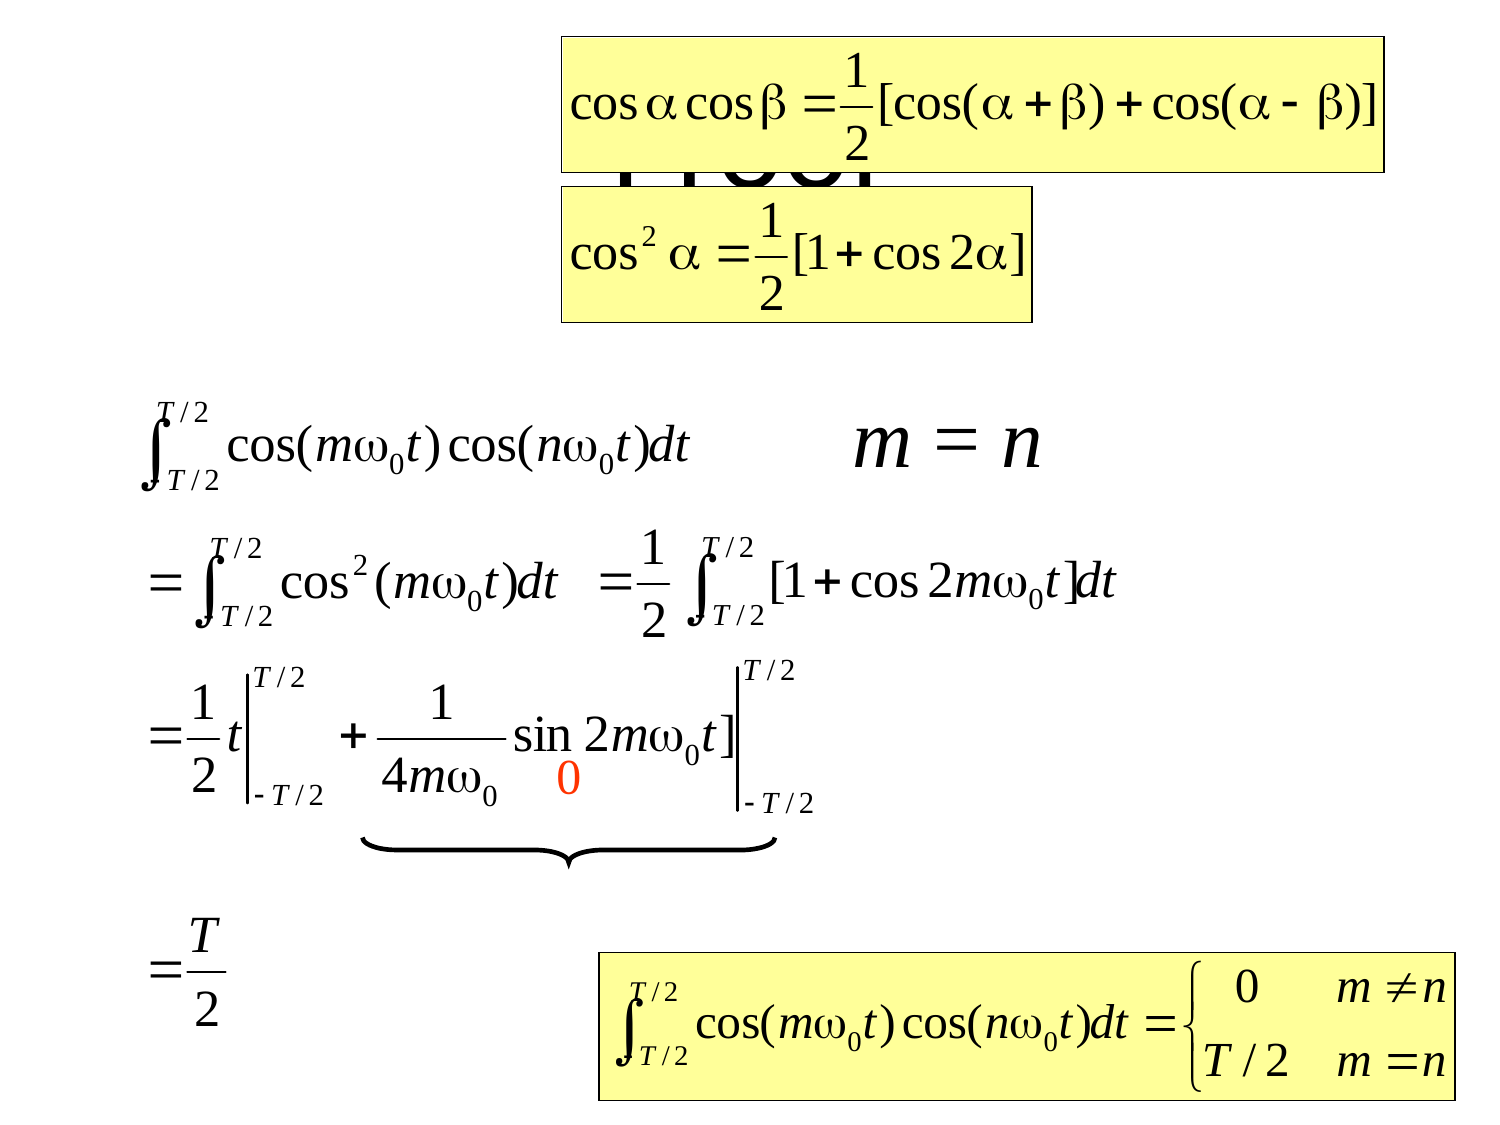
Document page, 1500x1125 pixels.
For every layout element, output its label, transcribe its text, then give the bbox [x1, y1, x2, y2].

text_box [124, 387, 701, 501]
title Proof [75, 45, 1425, 233]
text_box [562, 187, 1032, 322]
text_box 0 [362, 837, 775, 863]
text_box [587, 513, 1128, 650]
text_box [599, 952, 1455, 1101]
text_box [137, 647, 823, 827]
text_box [562, 37, 1384, 172]
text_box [137, 902, 239, 1038]
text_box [137, 523, 568, 638]
text_box m = n [837, 376, 1058, 492]
